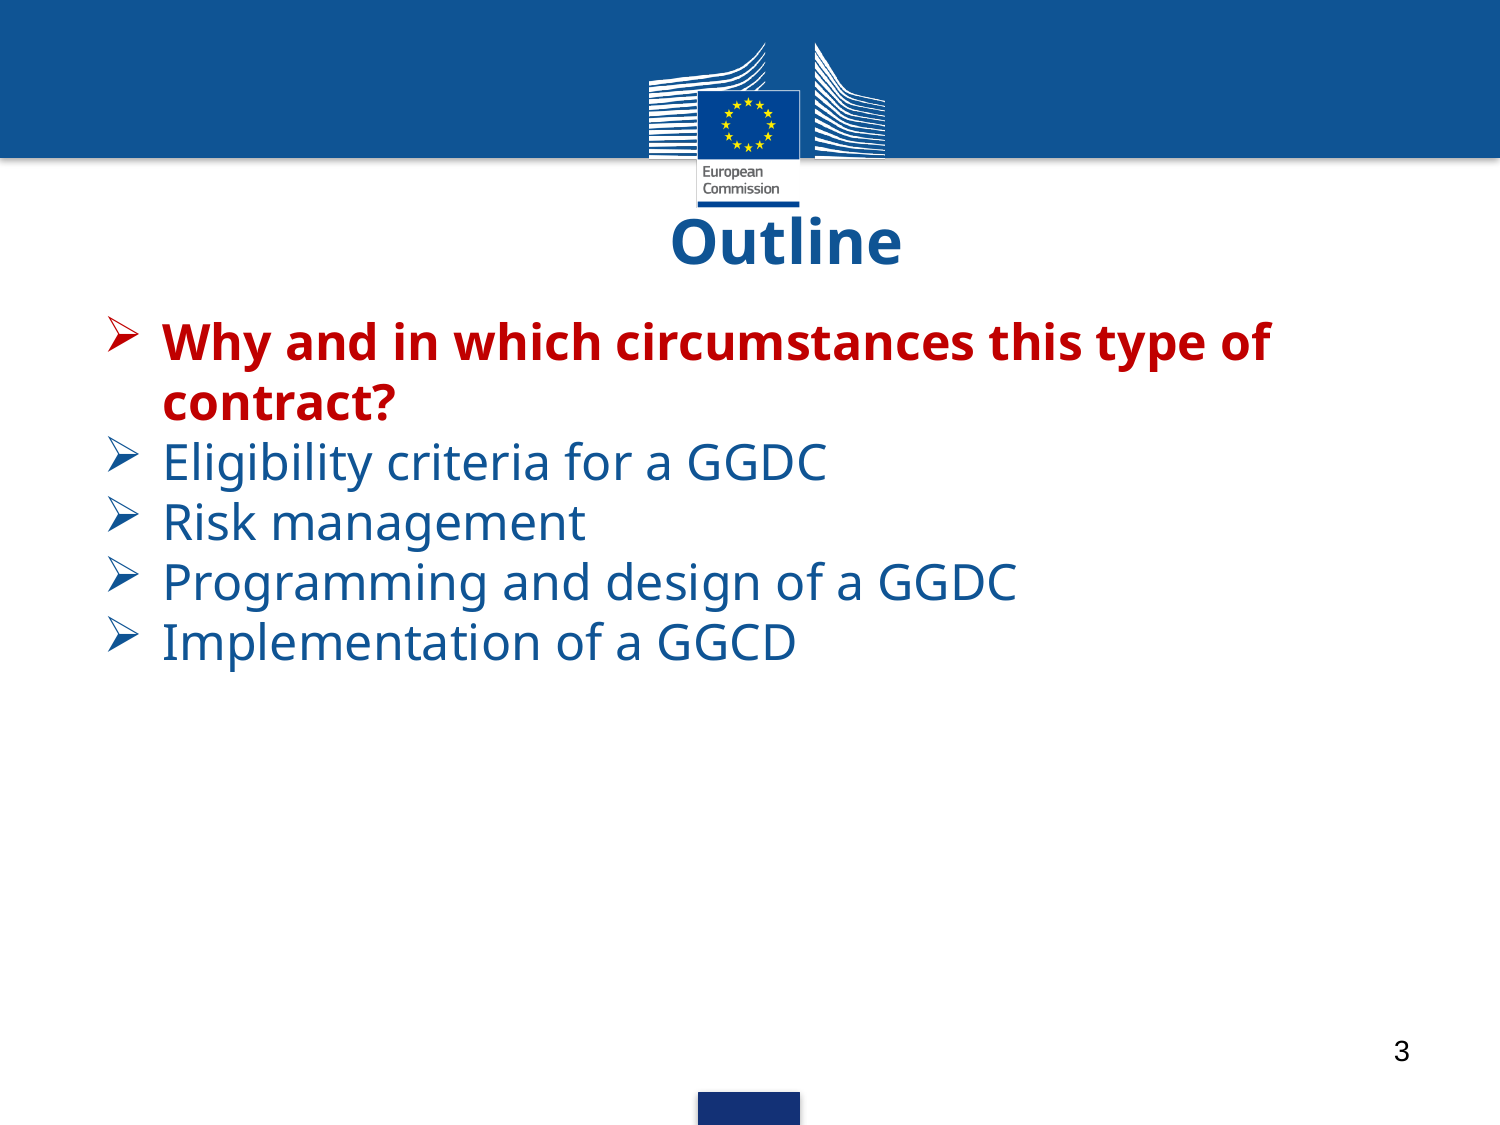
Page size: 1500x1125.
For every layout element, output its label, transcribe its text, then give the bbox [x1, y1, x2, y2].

slide_number 3 [1074, 1024, 1426, 1103]
list Why and in which circumstances this type of contract? Eligibility criteria for a GGDC Risk management Programming and design of a GGDC Implementation of a GGCD [88, 302, 1439, 1025]
title Outline [81, 175, 1433, 303]
picture [649, 42, 885, 175]
